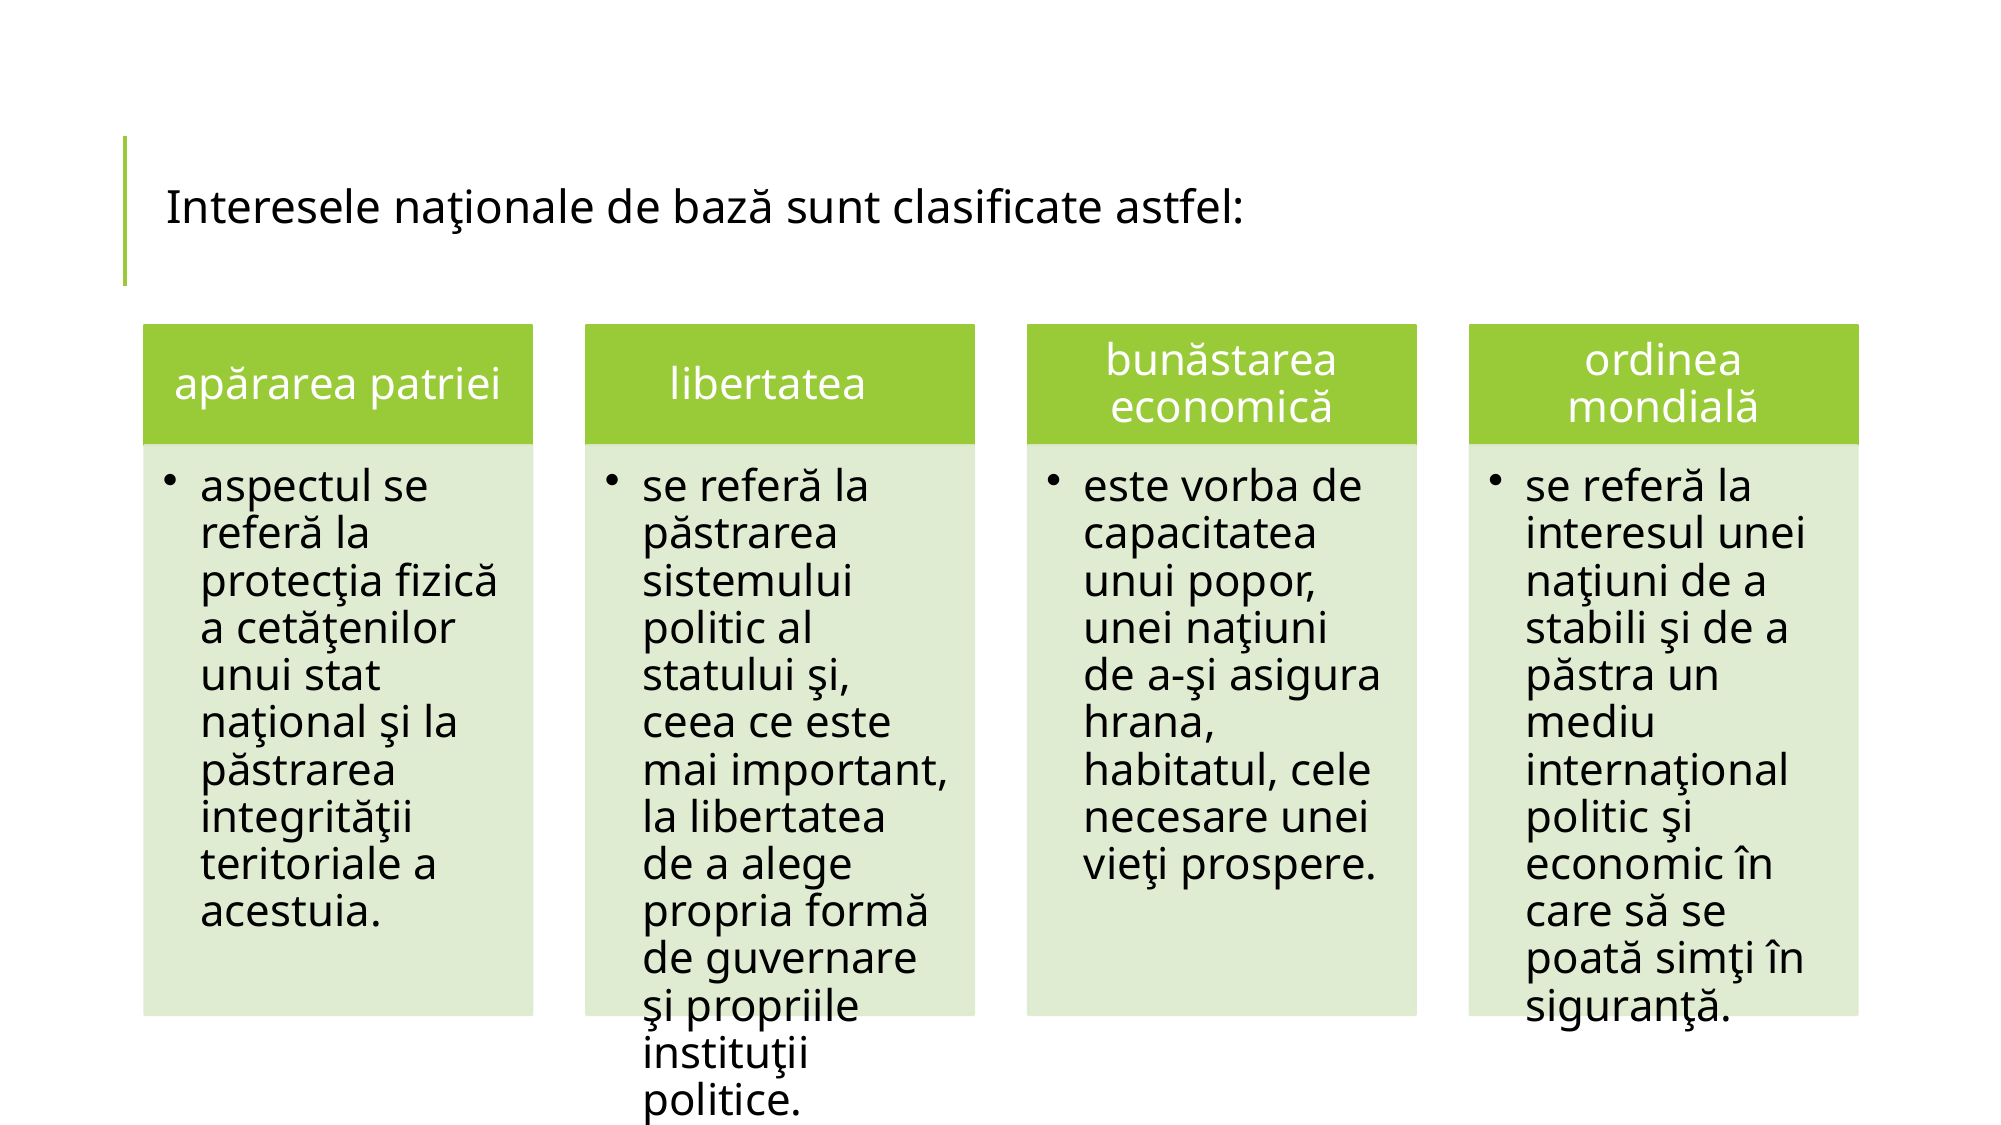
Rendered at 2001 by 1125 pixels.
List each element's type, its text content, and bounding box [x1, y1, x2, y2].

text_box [143, 317, 1859, 1023]
list Interesele naţionale de bază sunt clasificate astfel: [143, 176, 1739, 273]
